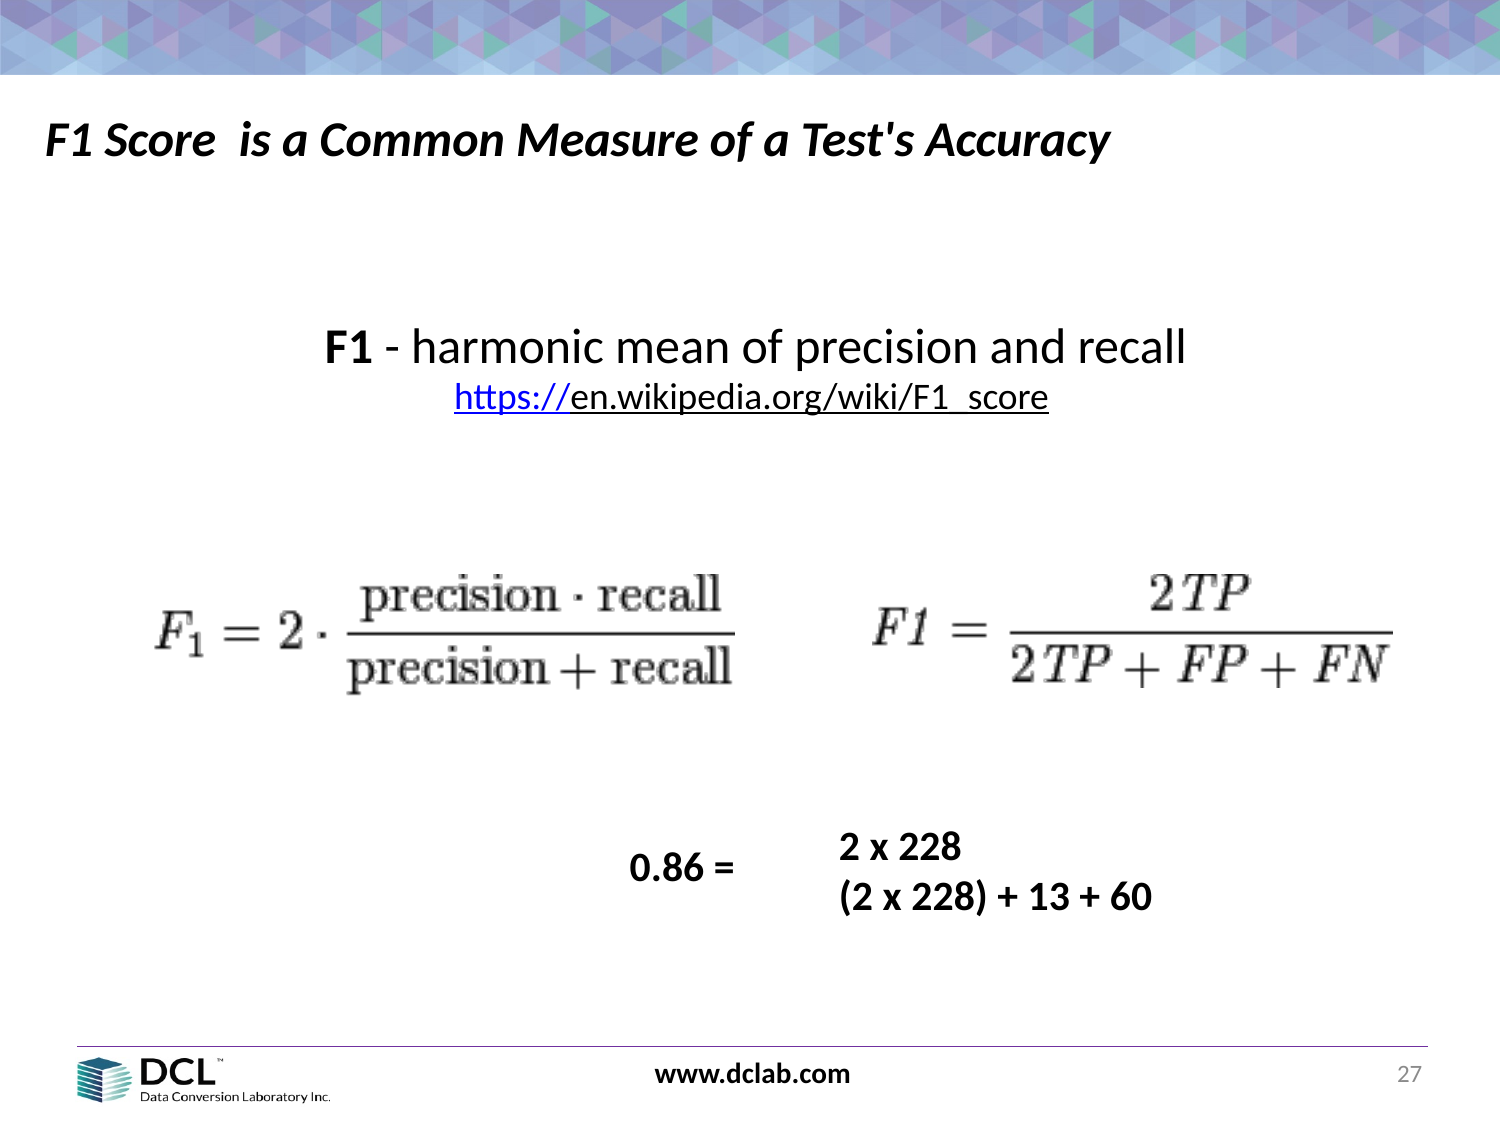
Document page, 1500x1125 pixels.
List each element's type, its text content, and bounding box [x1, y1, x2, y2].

text_box https://en.wikipedia.org/wiki/F1_score [439, 364, 1073, 425]
slide_number 27 [1087, 1042, 1438, 1103]
text_box F1 Score is a Common Measure of a Test's Accuracy [37, 99, 1370, 175]
text_box 0.86 = [621, 831, 744, 899]
text_box 2 x 228 (2 x 228) + 13 + 60 [830, 810, 1162, 928]
picture [0, 0, 1500, 75]
picture [152, 574, 735, 698]
picture [872, 574, 1393, 688]
text_box F1 - harmonic mean of precision and recall [212, 305, 1300, 381]
picture [75, 1057, 330, 1107]
